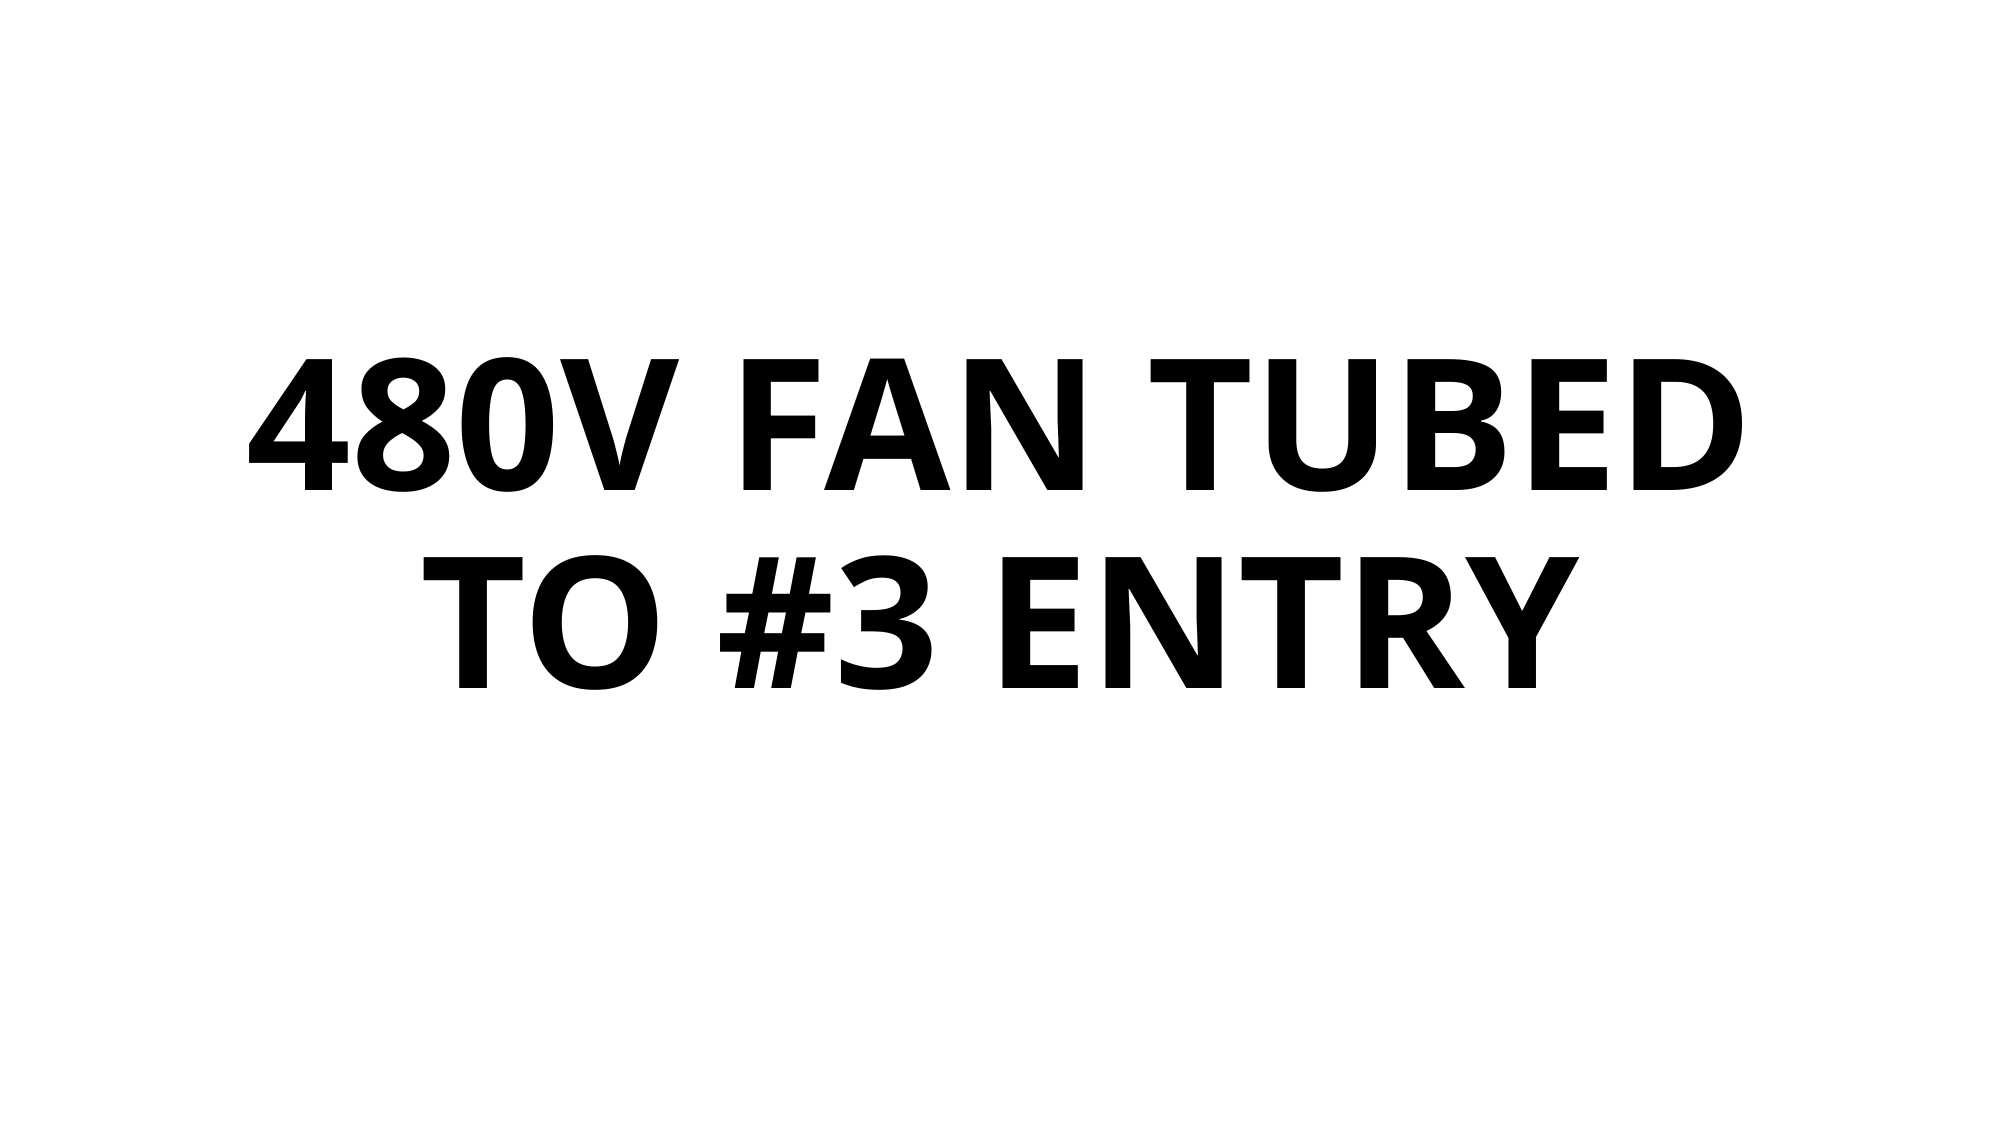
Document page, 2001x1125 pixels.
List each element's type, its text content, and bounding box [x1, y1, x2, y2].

title 480V FAN TUBED TO #3 ENTRY [137, 59, 1863, 1000]
